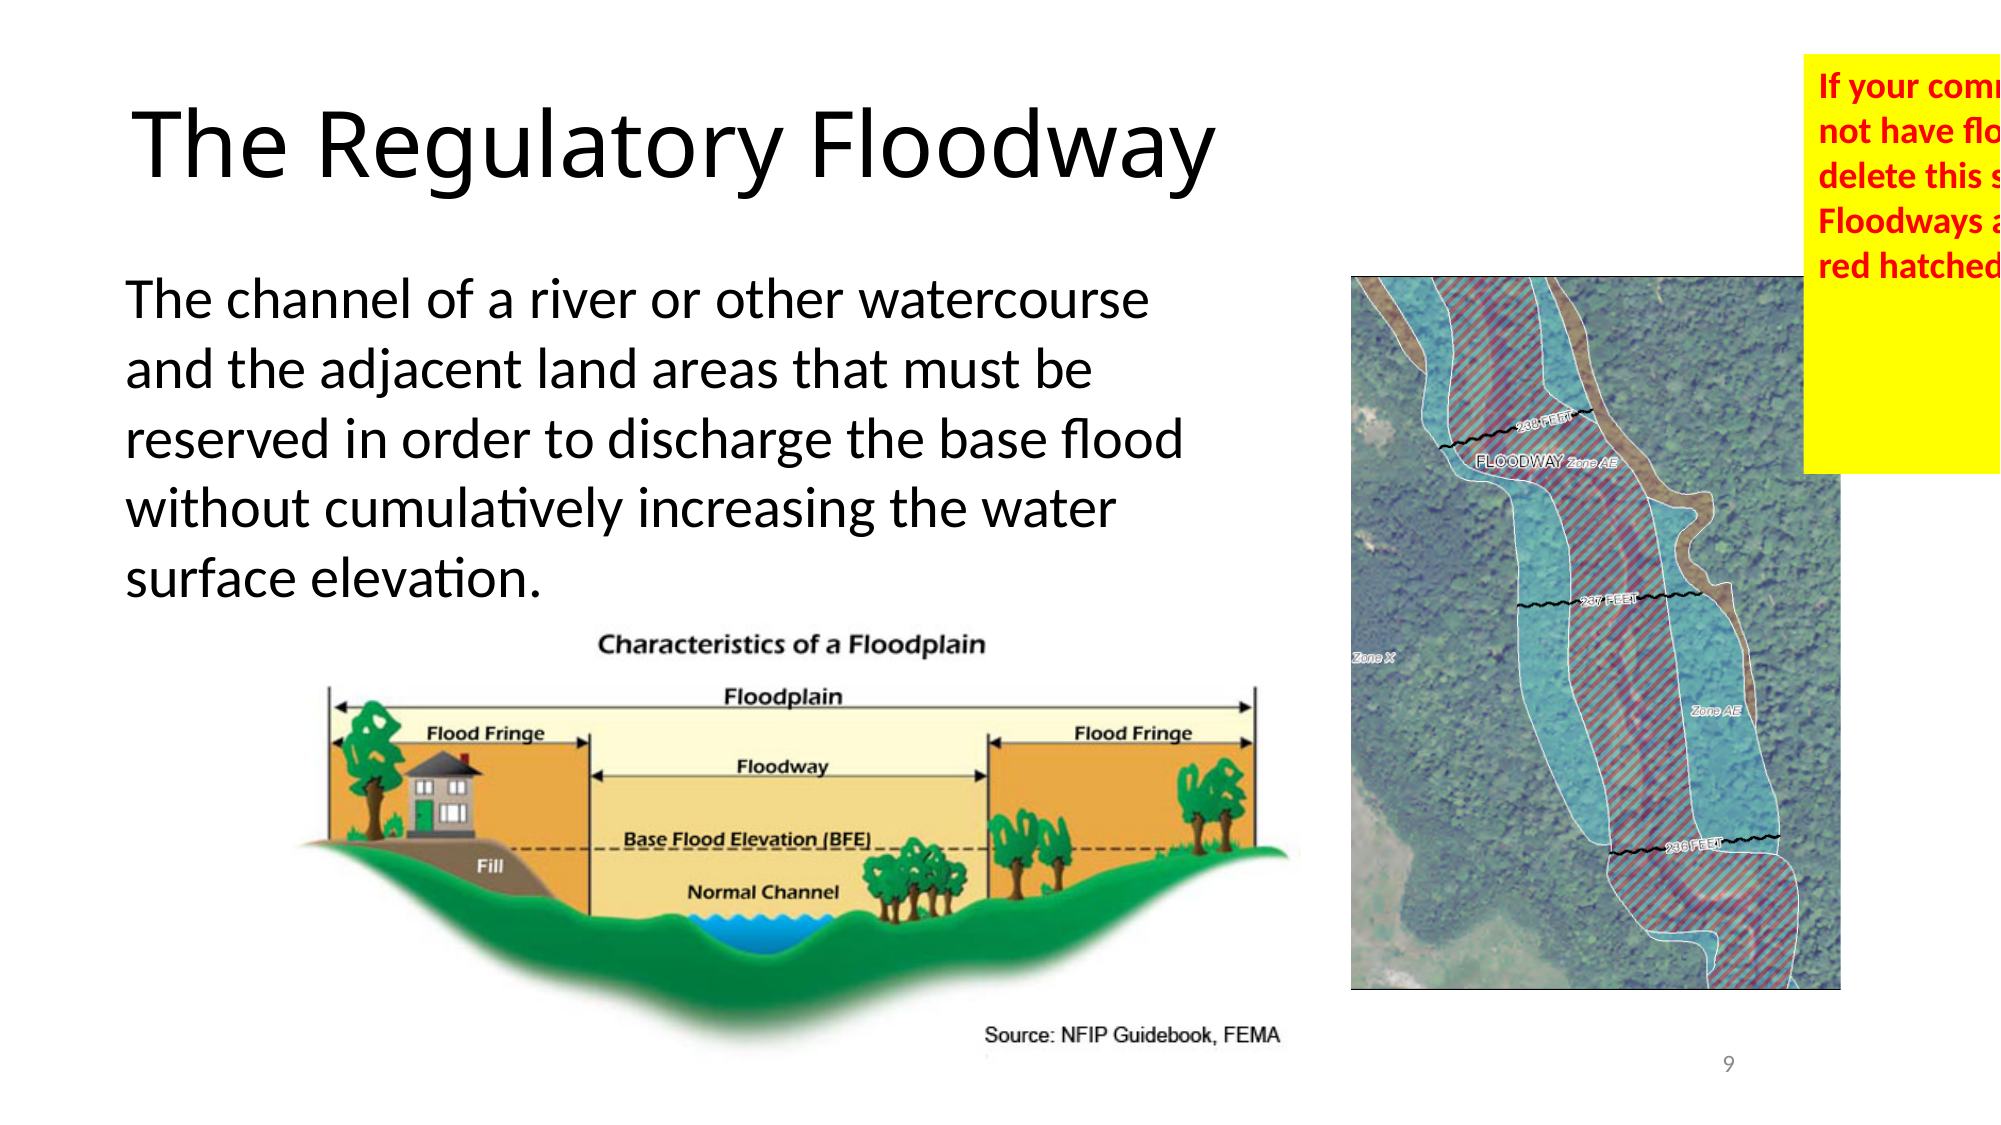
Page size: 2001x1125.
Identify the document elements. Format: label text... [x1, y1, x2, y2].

list The channel of a river or other watercourse and the adjacent land areas that must be reserved in order to discharge the base flood without cumulatively increasing the water surface elevation. [35, 252, 1256, 1041]
title The Regulatory Floodway [116, 54, 1513, 242]
slide_number 9 [1437, 1025, 1750, 1100]
picture [280, 598, 1304, 1071]
text_box If your community does not have floodways, delete this slide. Floodways are shown as red hatched on the FIRMs. [1803, 54, 2000, 474]
picture [1351, 276, 1841, 990]
